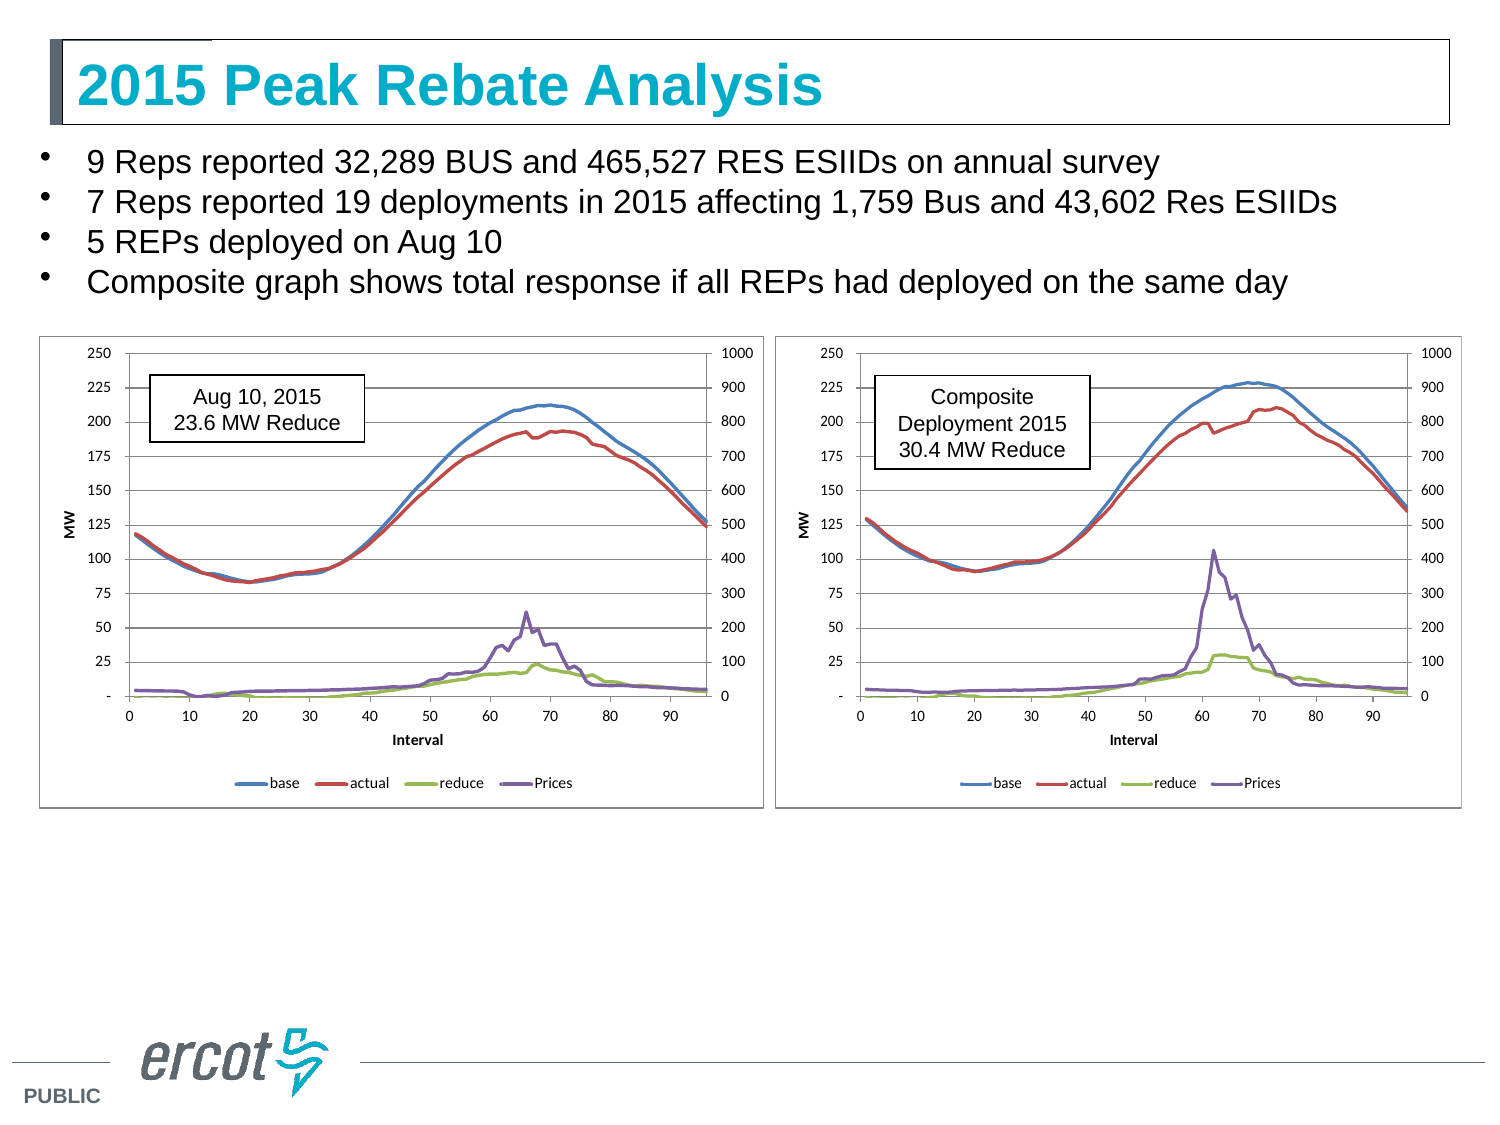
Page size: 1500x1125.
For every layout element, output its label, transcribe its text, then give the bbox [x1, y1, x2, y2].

text_box 9 Reps reported 32,289 BUS and 465,527 RES ESIIDs on annual survey 7 Reps reported 19 deployments in 2015 affecting 1,759 Bus and 43,602 Res ESIIDs 5 REPs deployed on Aug 10 Composite graph shows total response if all REPs had deployed on the same day [24, 133, 1425, 308]
picture [137, 1024, 332, 1100]
picture [774, 335, 1462, 809]
picture [38, 335, 765, 809]
title 2015 Peak Rebate Analysis [62, 39, 1450, 125]
